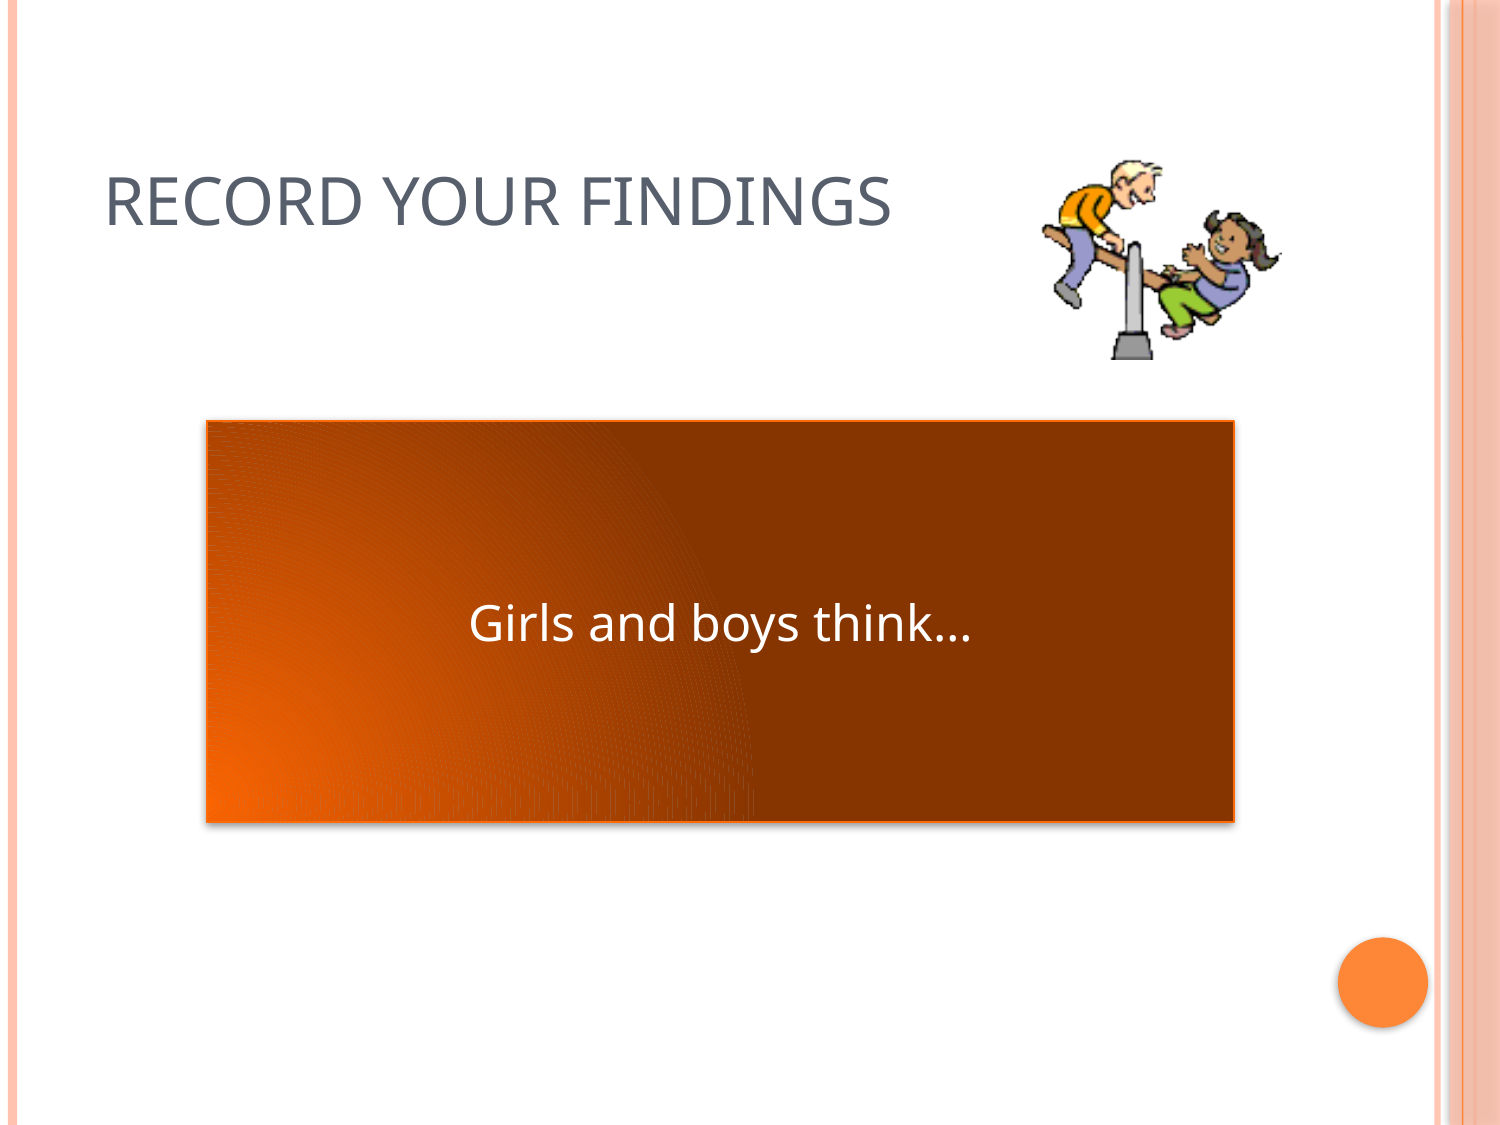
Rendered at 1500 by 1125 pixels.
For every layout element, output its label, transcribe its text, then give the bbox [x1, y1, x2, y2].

picture [1032, 124, 1283, 360]
title Record your findings [88, 45, 1225, 327]
text_box Girls and boys think… [206, 420, 1235, 823]
